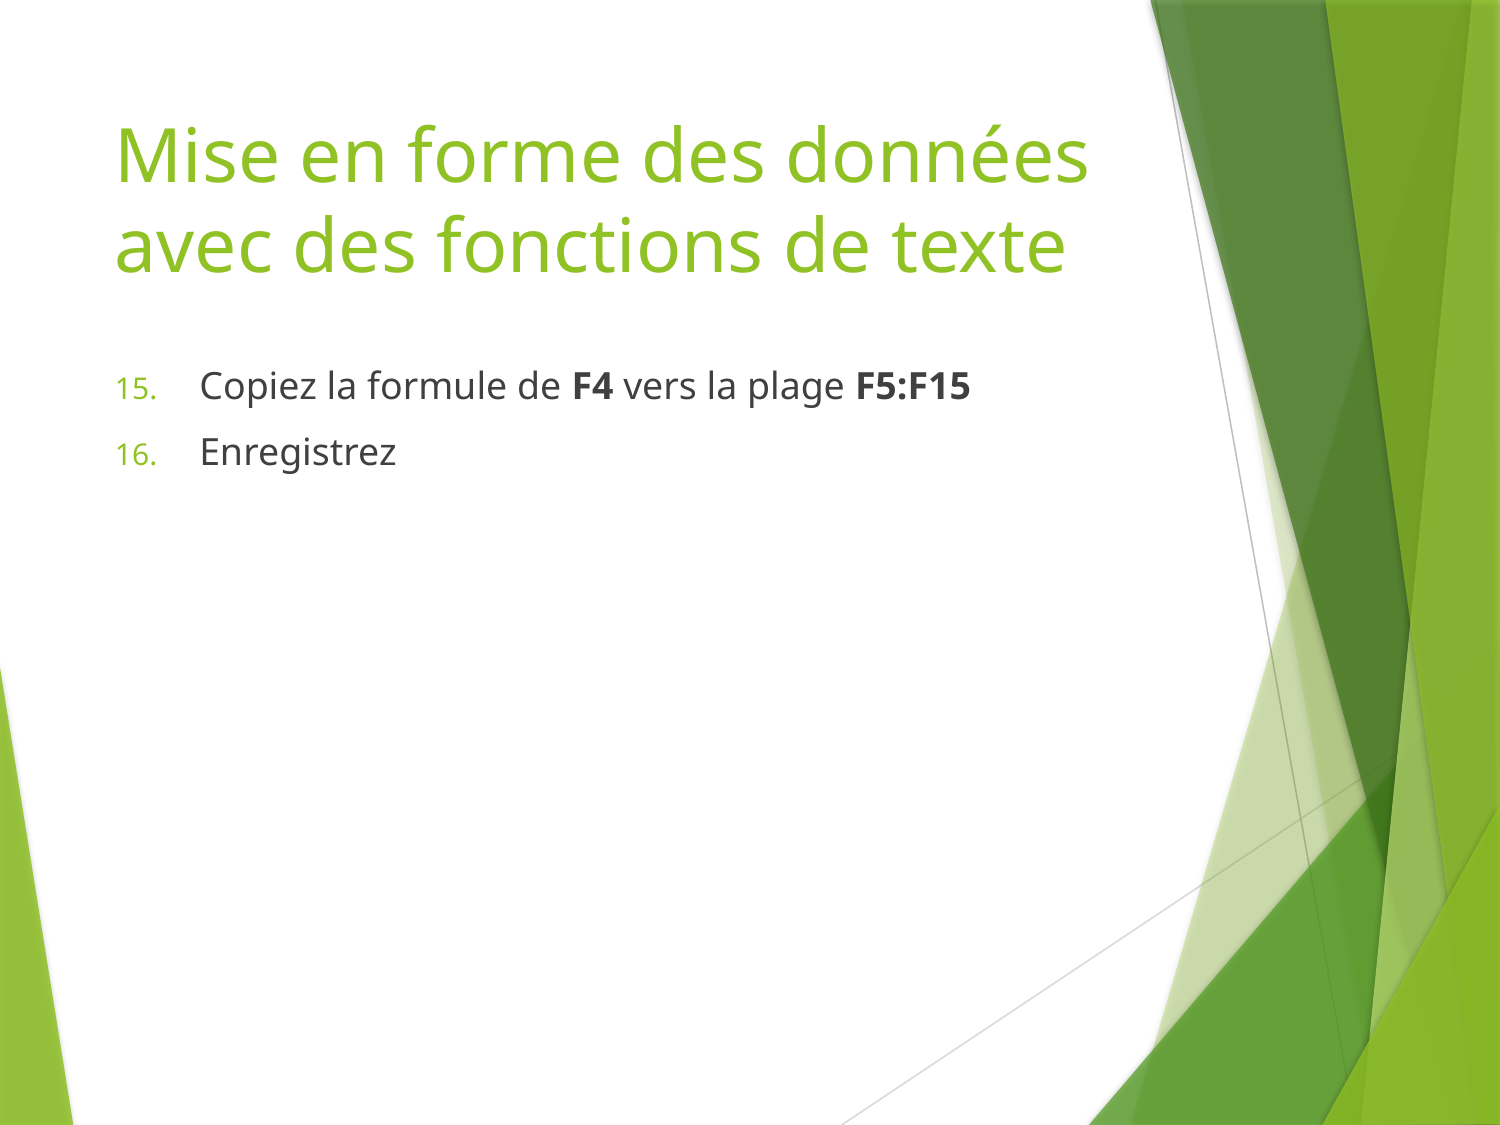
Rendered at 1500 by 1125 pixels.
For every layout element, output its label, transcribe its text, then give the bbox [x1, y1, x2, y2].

list Copiez la formule de F4 vers la plage F5:F15 Enregistrez [99, 354, 1142, 992]
title Mise en forme des données avec des fonctions de texte [99, 99, 1142, 317]
